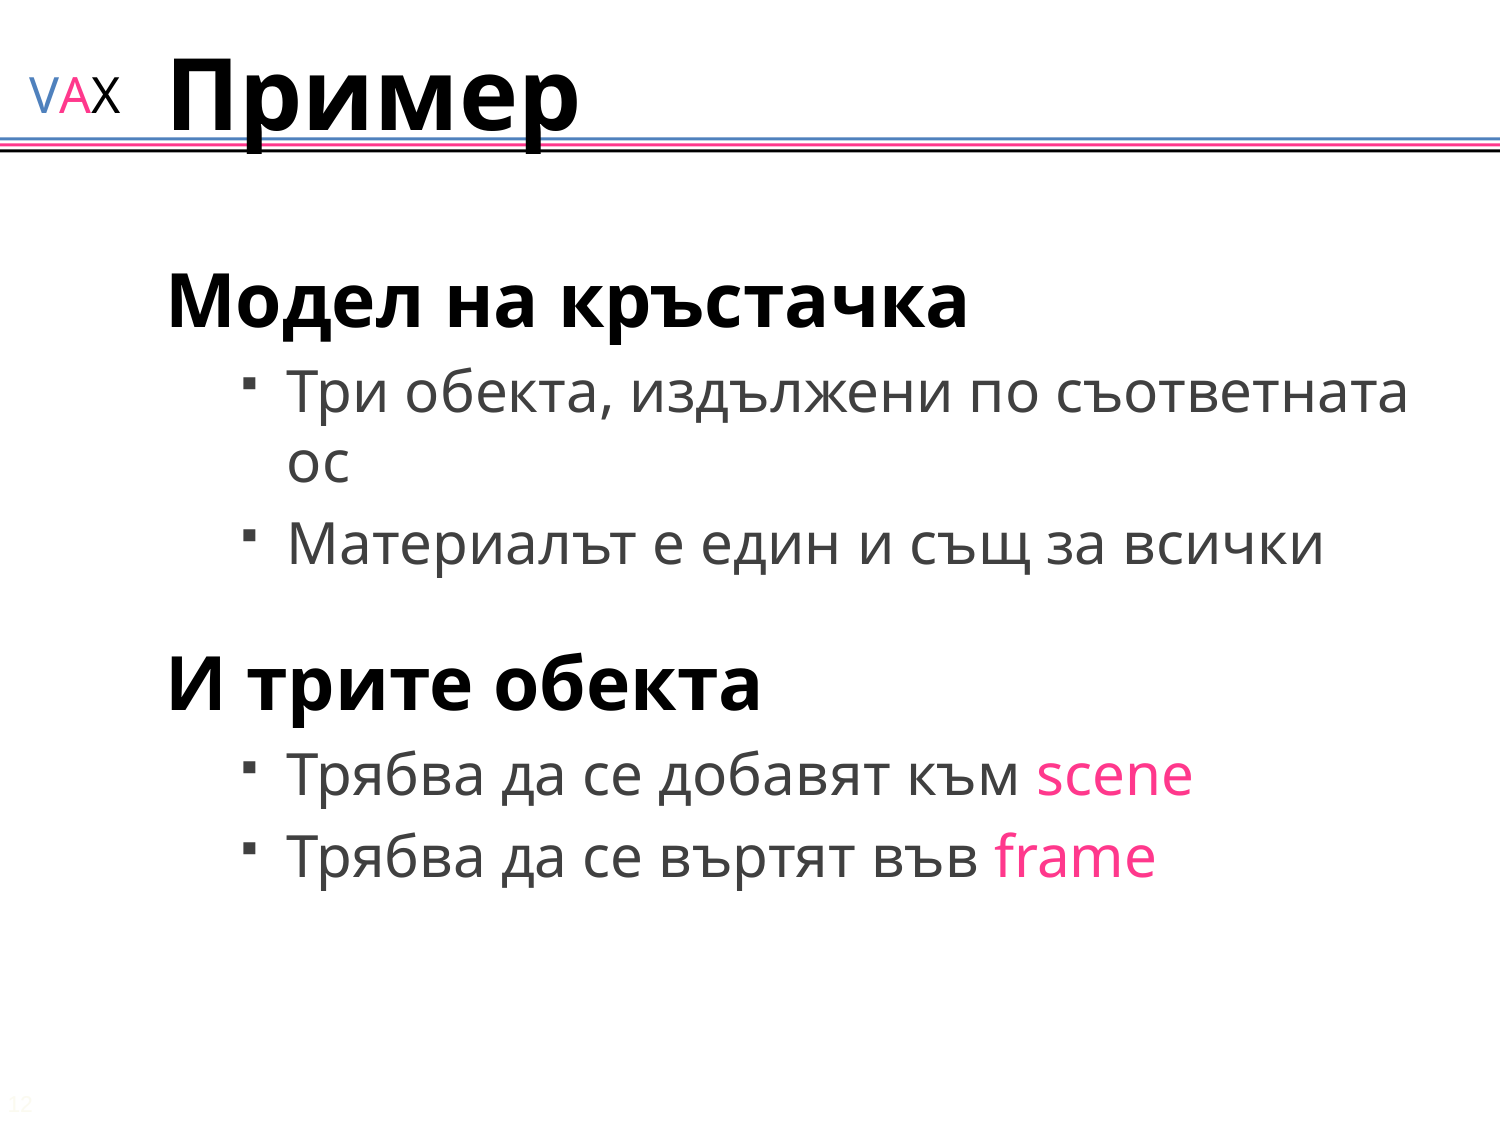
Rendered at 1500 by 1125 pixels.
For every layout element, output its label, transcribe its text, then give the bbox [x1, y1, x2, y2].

list Модел на кръстачка Три обекта, издължени по съответната ос Материалът е един и същ за всички И трите обекта Трябва да се добавят към scene Трябва да се въртят във frame [150, 200, 1488, 1113]
title Пример [0, 37, 1500, 144]
